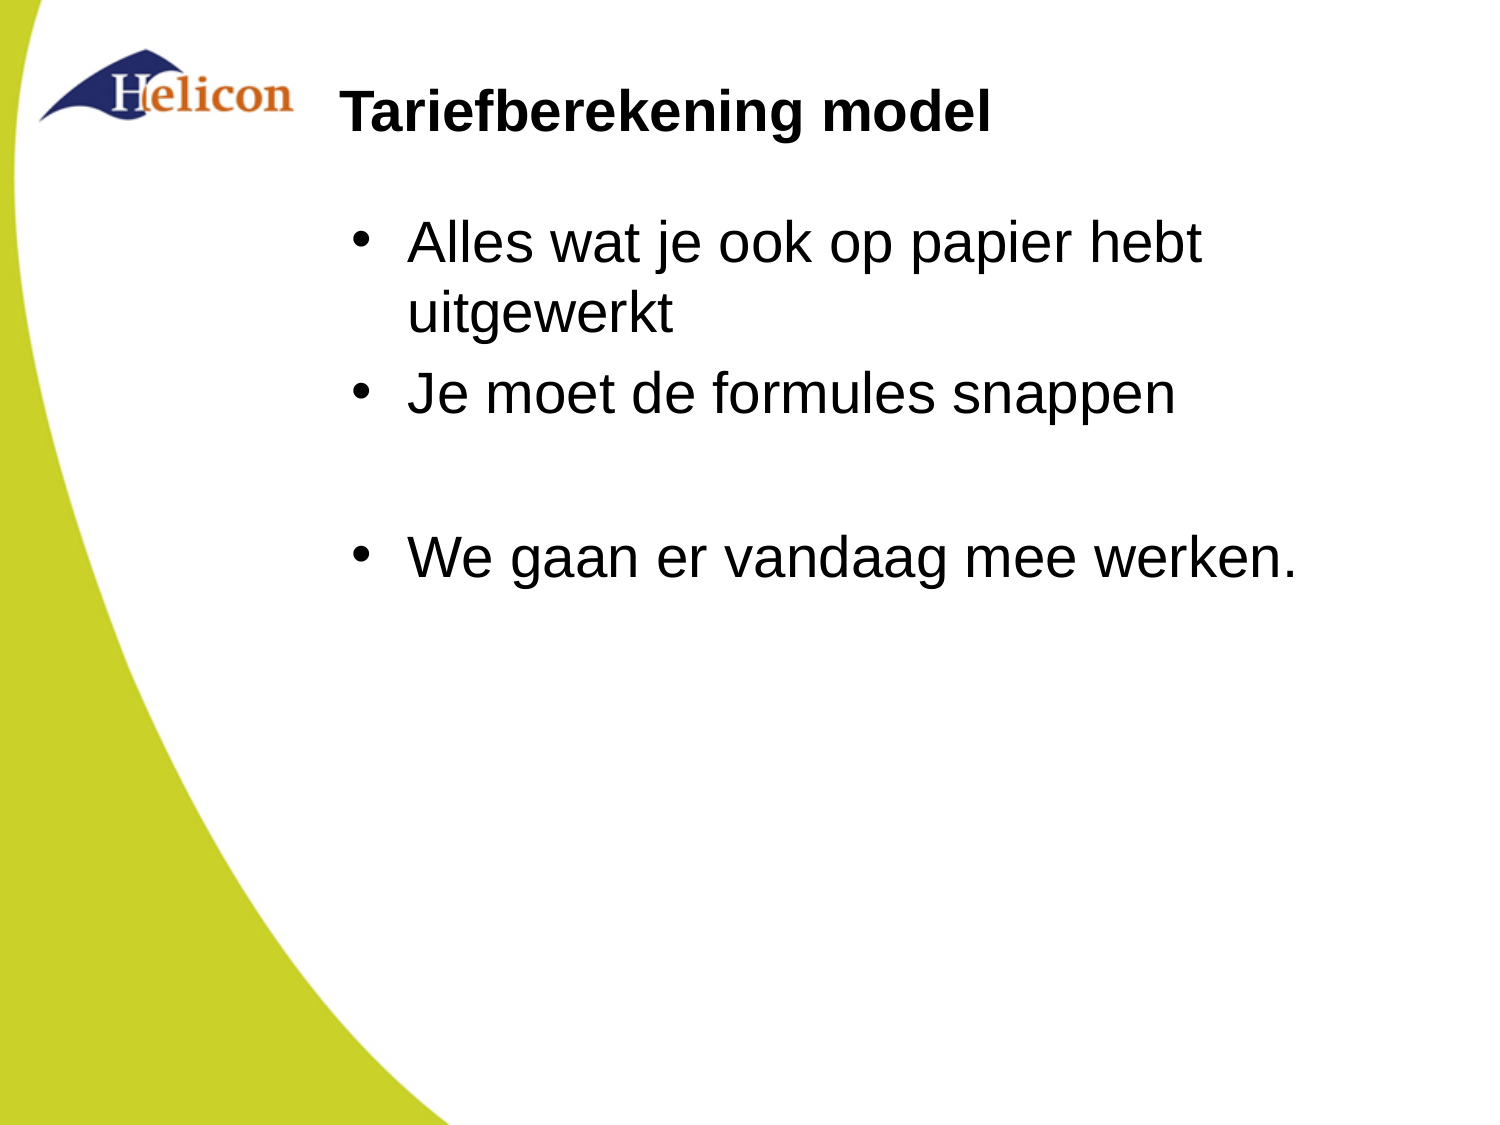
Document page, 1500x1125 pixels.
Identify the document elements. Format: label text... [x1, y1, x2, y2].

list Alles wat je ook op papier hebt uitgewerkt Je moet de formules snappen We gaan er vandaag mee werken. [336, 196, 1425, 1005]
picture [0, 0, 1500, 1125]
title Tariefberekening model [324, 54, 1415, 161]
